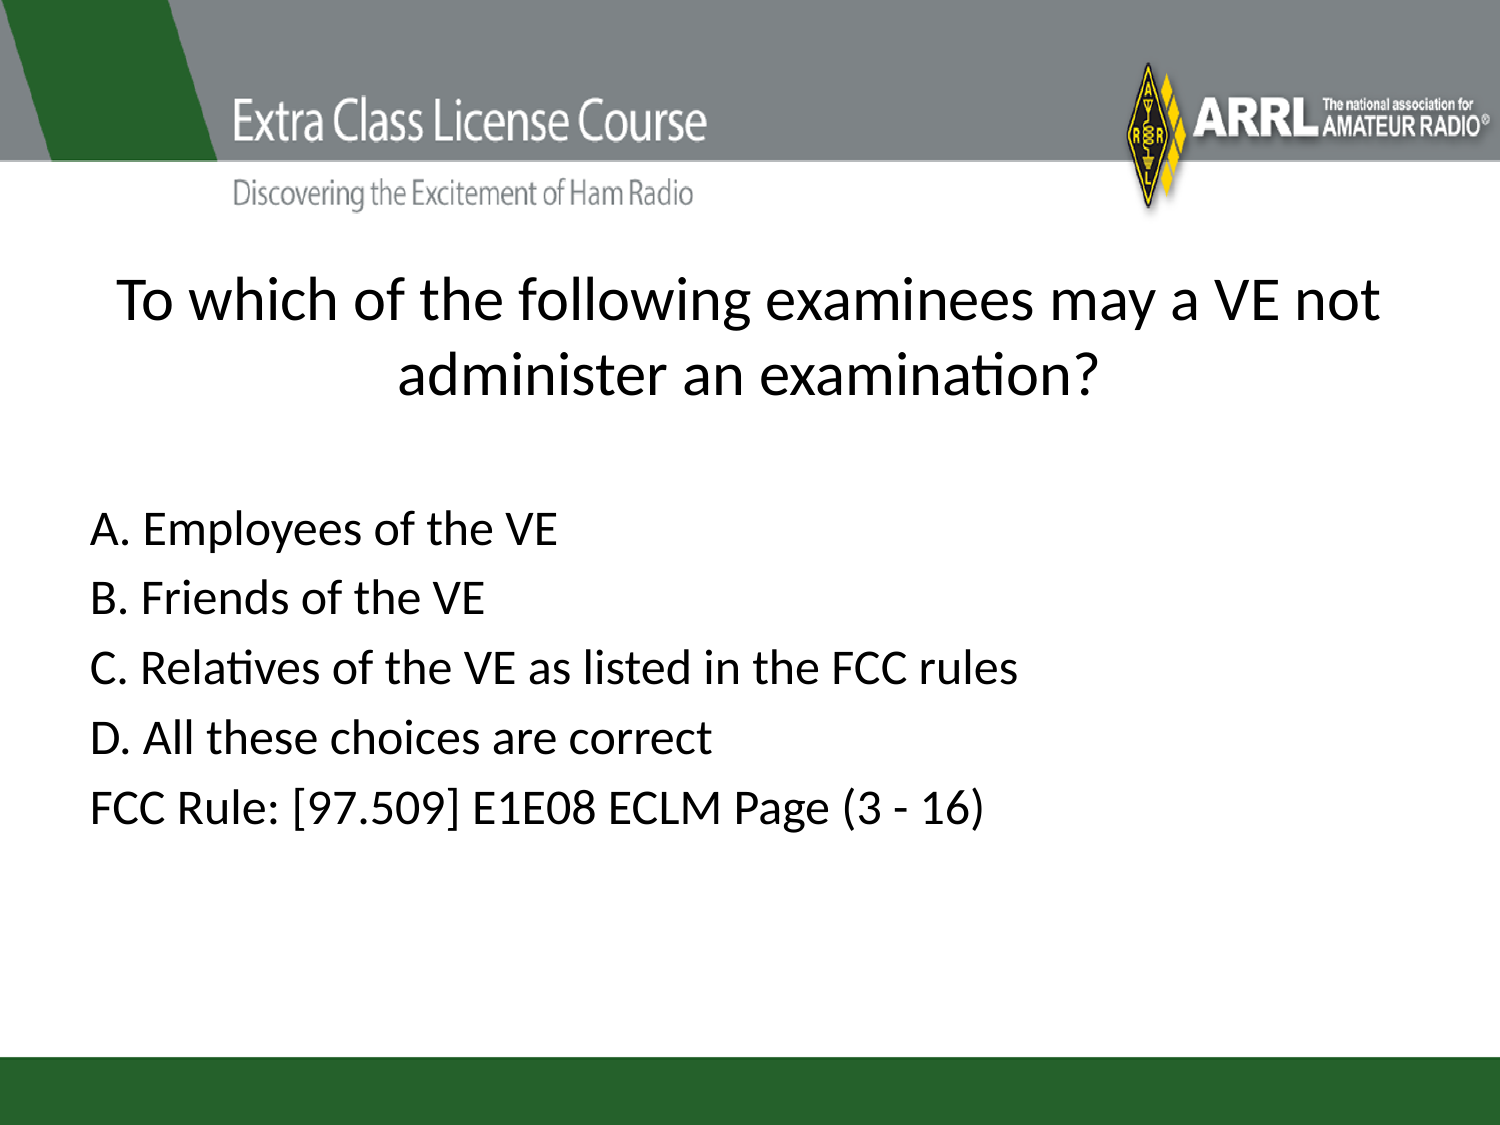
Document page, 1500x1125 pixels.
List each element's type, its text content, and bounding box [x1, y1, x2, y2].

picture [0, 0, 1500, 1125]
title To which of the following examinees may a VE not administer an examination? [75, 250, 1425, 437]
list A. Employees of the VE B. Friends of the VE C. Relatives of the VE as listed in the FCC rules D. All these choices are correct FCC Rule: [97.509] E1E08 ECLM Page (3 - 16) [75, 487, 1425, 1005]
